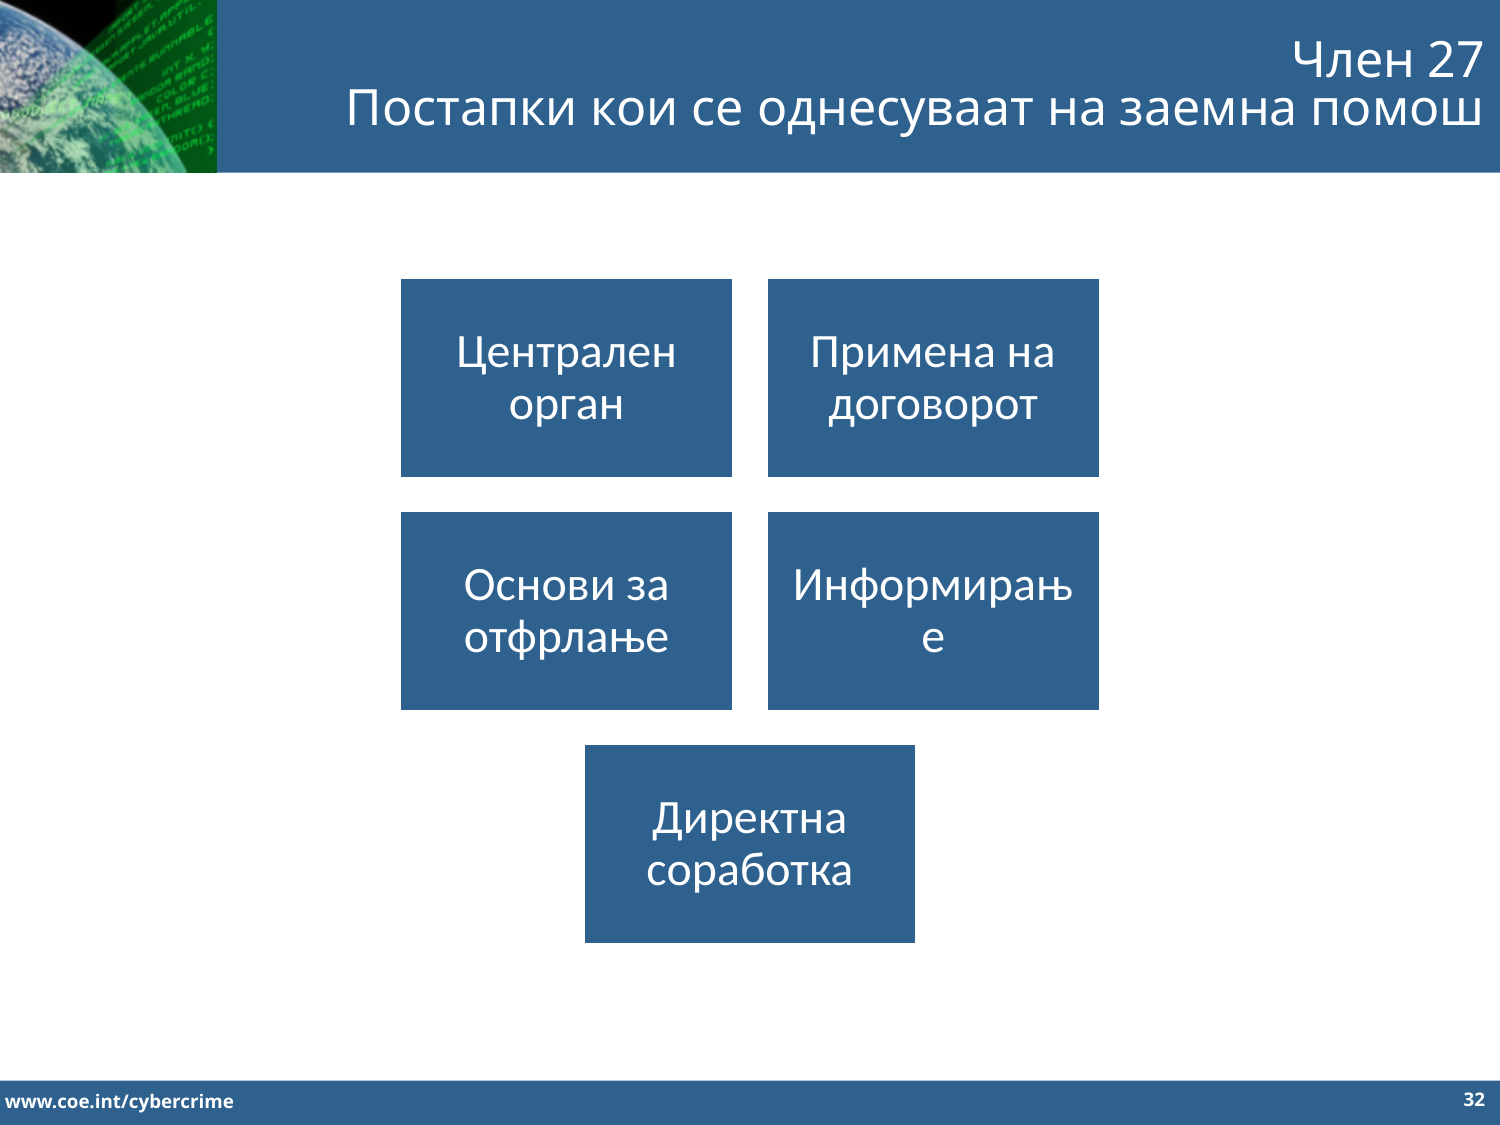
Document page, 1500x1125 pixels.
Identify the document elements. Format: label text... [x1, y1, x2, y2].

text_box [249, 277, 1250, 945]
picture [0, 1, 217, 173]
text_box Член 27 Постапки кои се однесуваат на заемна помош [274, 11, 1500, 164]
slide_number 32 [1149, 1079, 1500, 1125]
